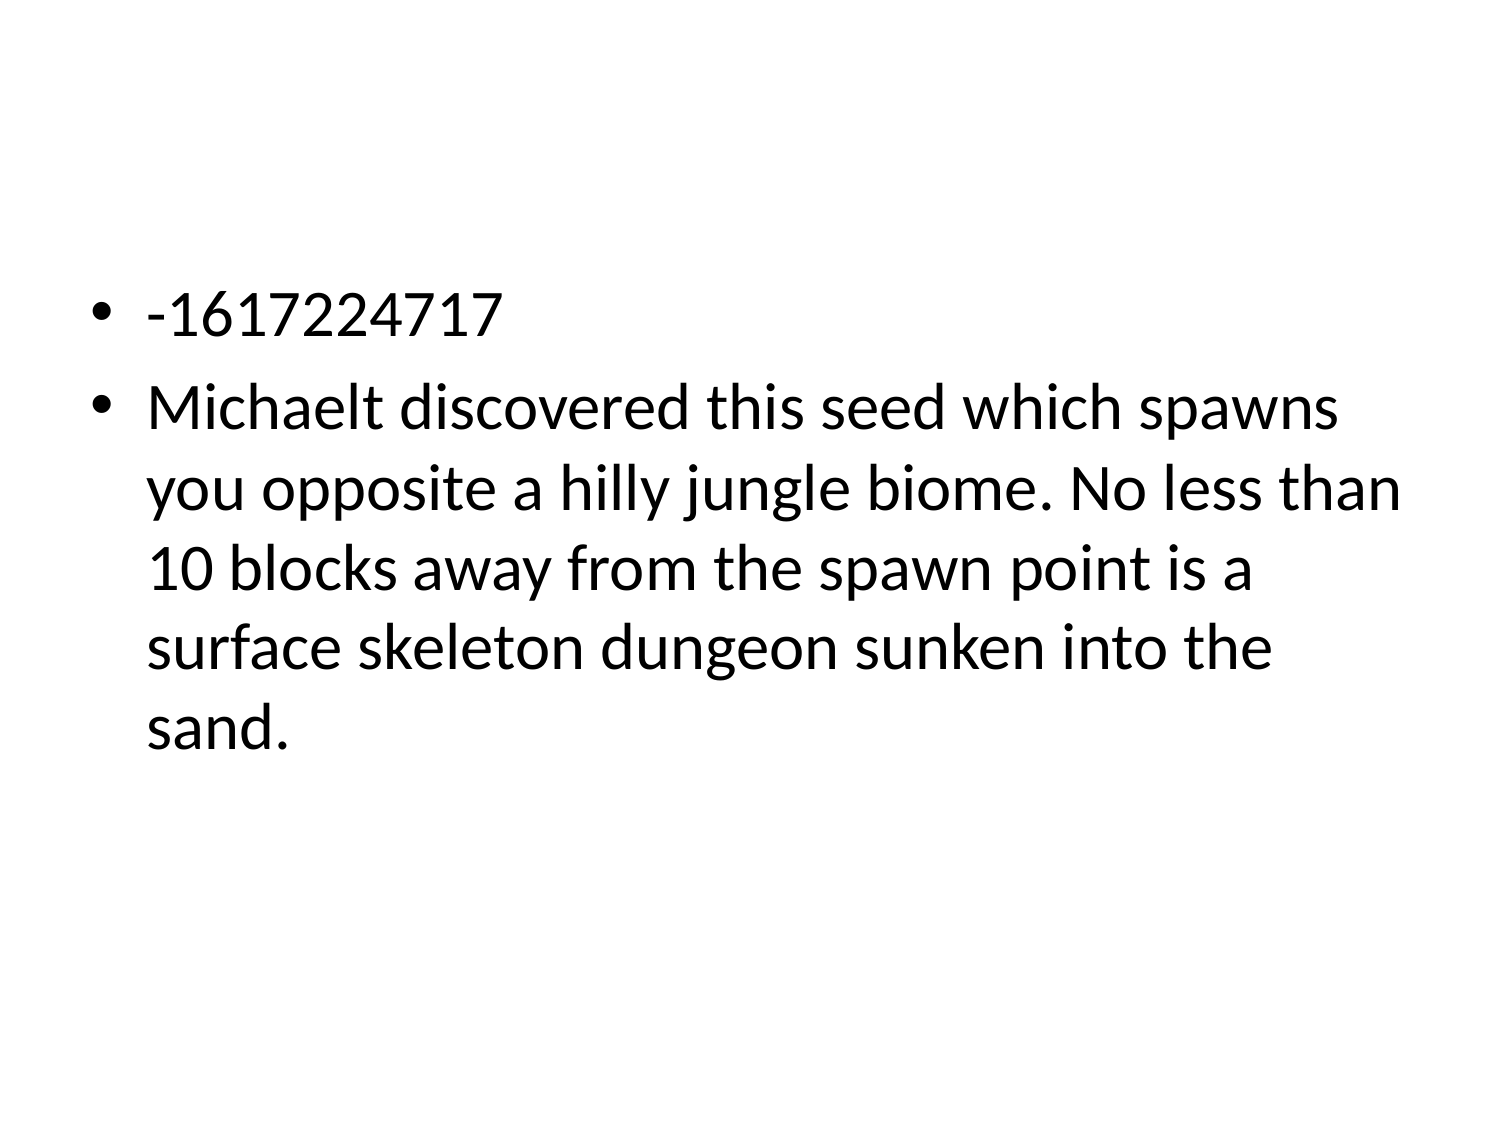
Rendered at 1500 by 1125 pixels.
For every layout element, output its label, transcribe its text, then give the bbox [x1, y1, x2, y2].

list -1617224717 Michaelt discovered this seed which spawns you opposite a hilly jungle biome. No less than 10 blocks away from the spawn point is a surface skeleton dungeon sunken into the sand. [75, 262, 1425, 1005]
